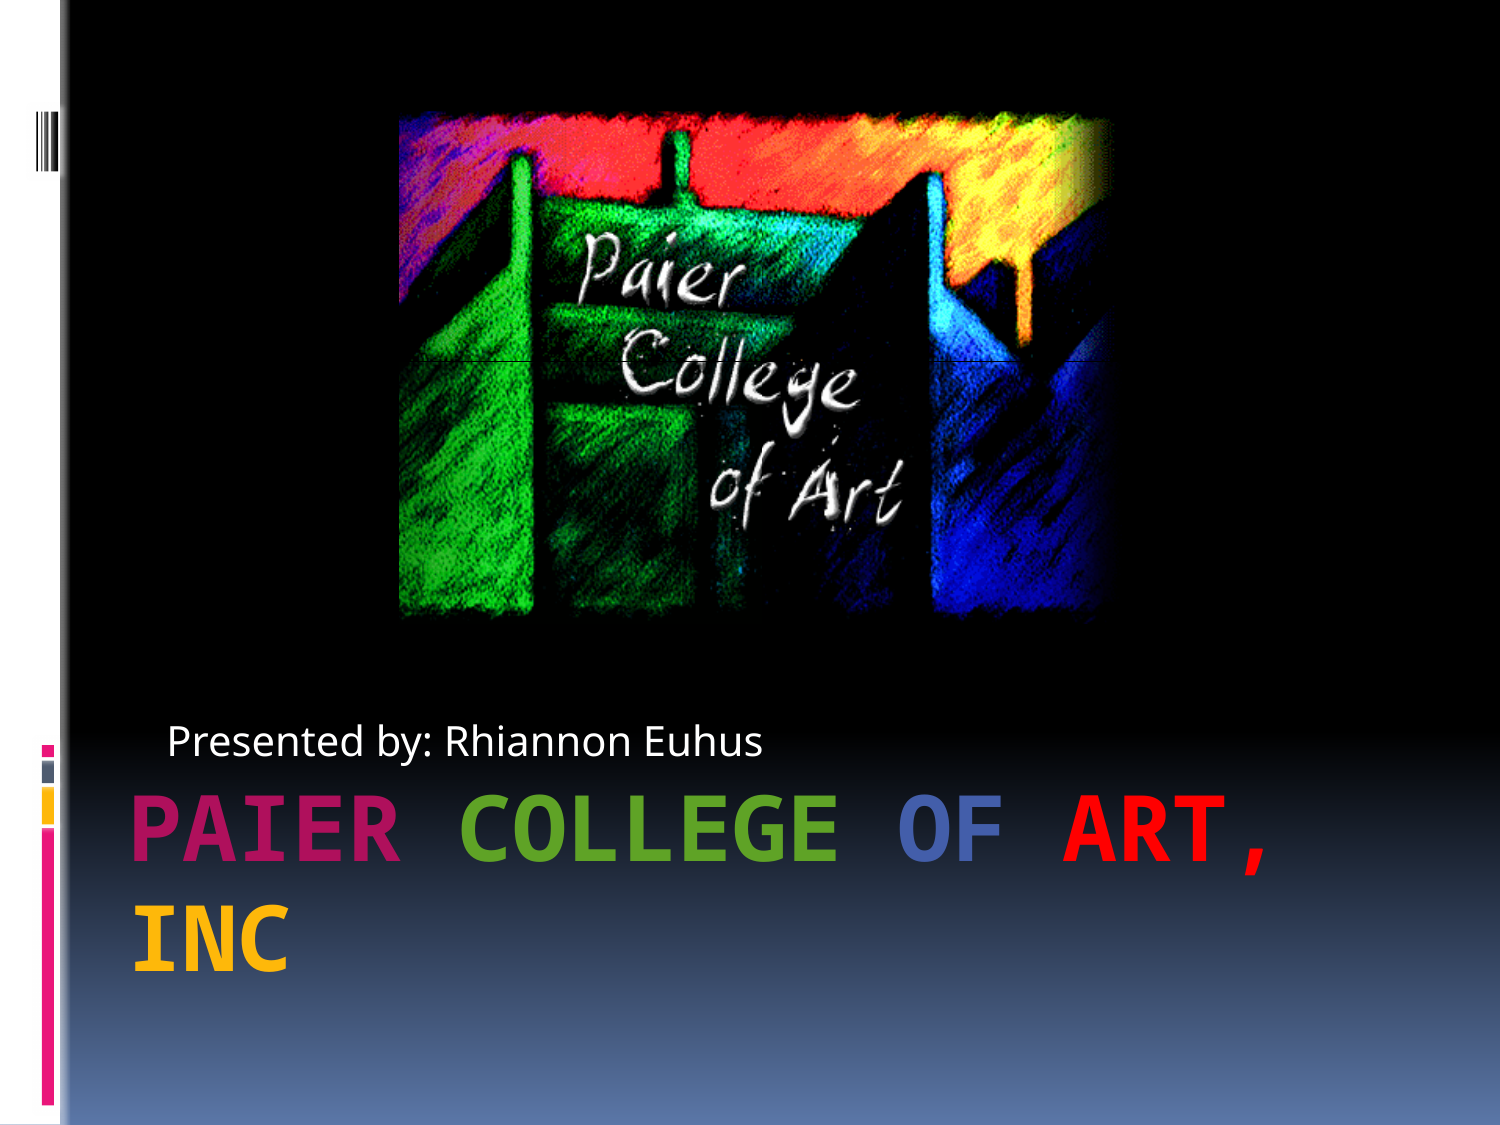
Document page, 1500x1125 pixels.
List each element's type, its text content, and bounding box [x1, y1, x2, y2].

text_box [399, 99, 1127, 624]
title Paier College of Art, Inc [112, 762, 1475, 1087]
subtitle Presented by: Rhiannon Euhus [150, 525, 1425, 773]
